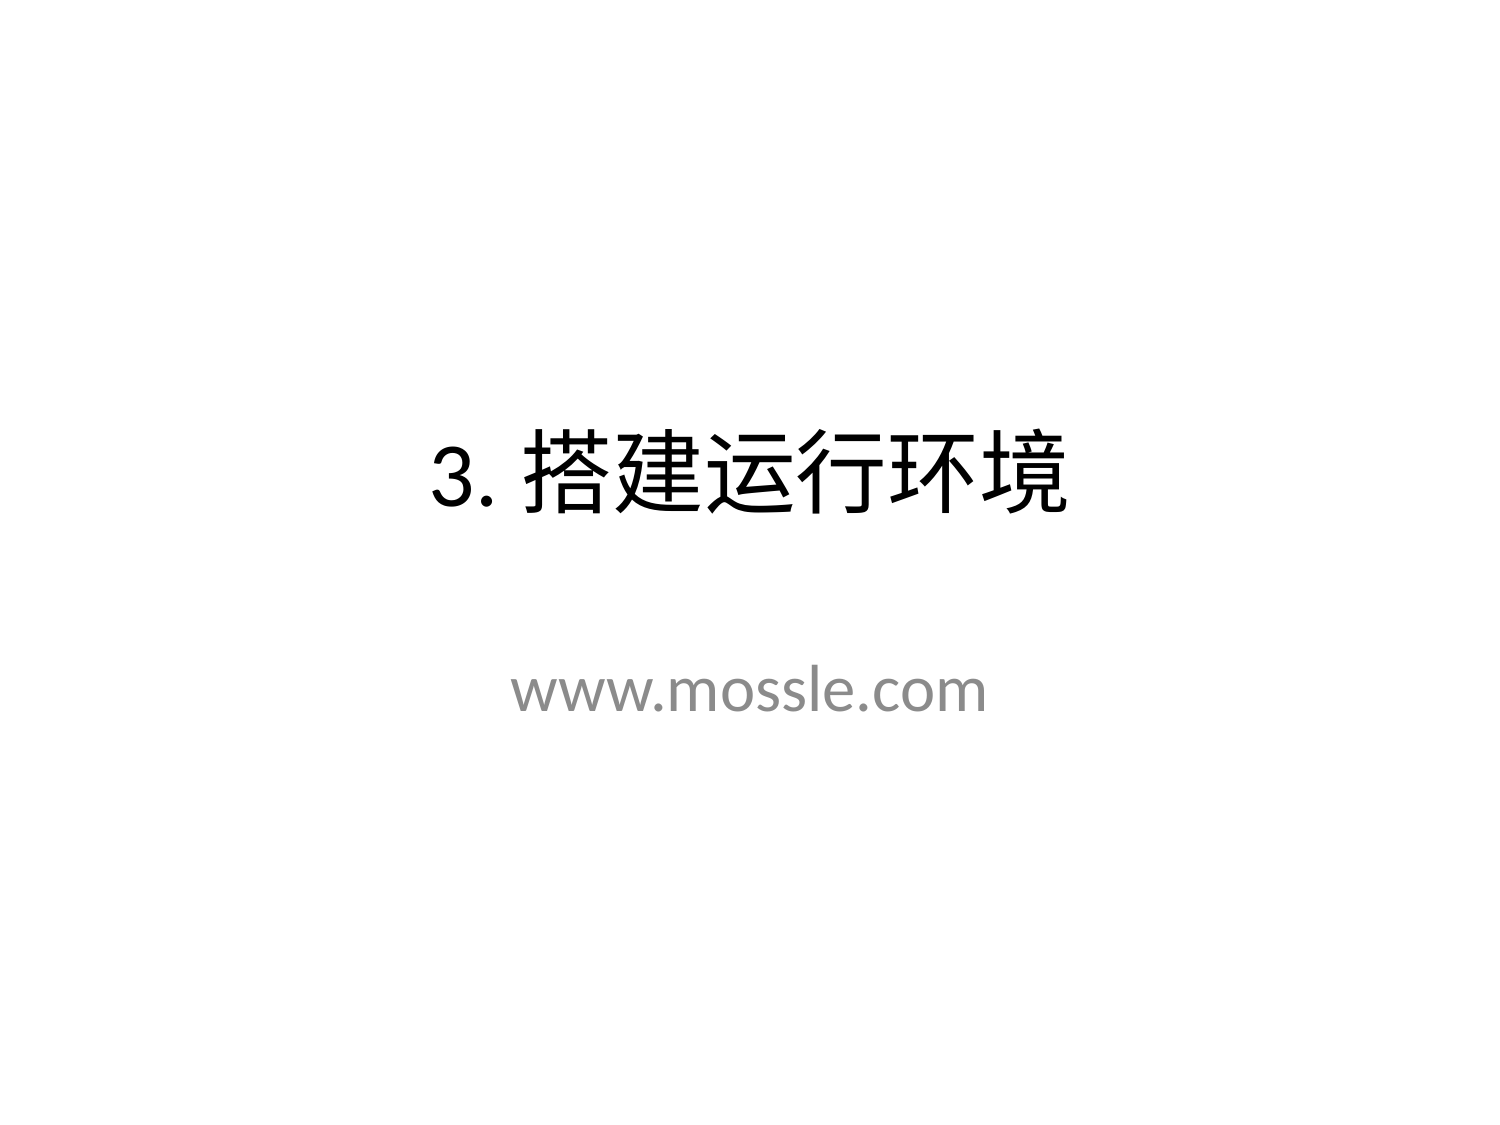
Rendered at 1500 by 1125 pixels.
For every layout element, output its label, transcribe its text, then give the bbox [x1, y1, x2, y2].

subtitle www.mossle.com [225, 637, 1275, 925]
title 3.搭建运行环境 [112, 349, 1388, 591]
